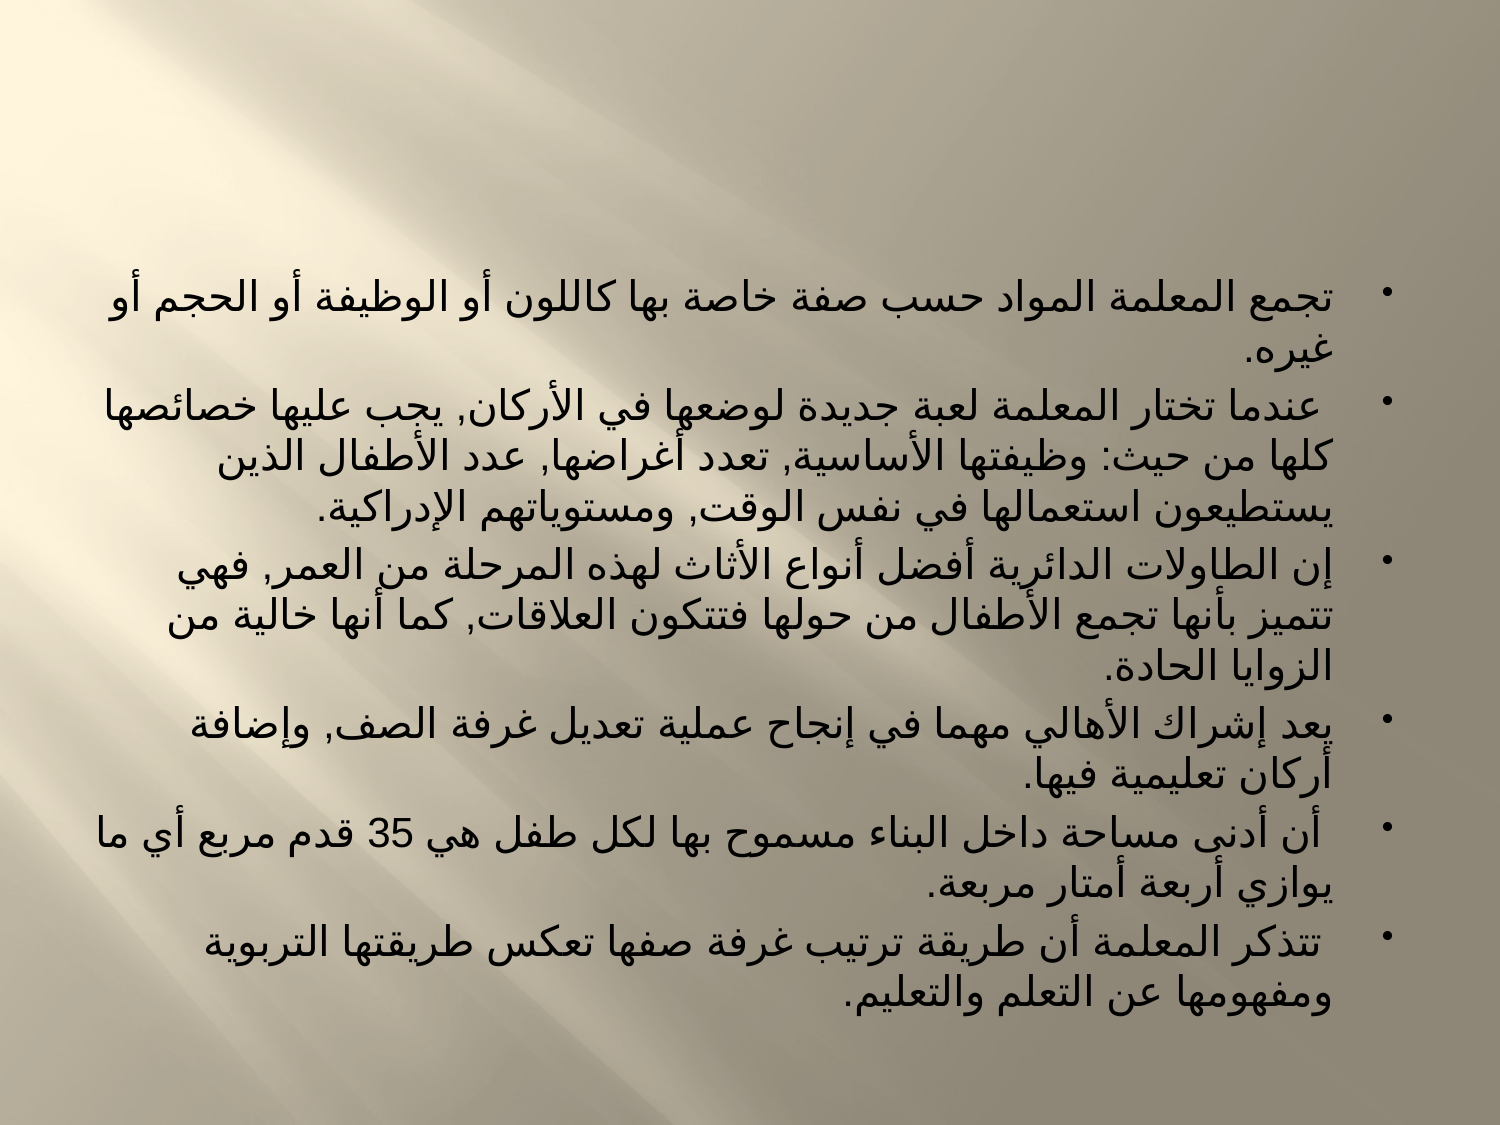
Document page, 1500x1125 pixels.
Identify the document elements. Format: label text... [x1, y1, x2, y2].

list تجمع المعلمة المواد حسب صفة خاصة بها كاللون أو الوظيفة أو الحجم أو غيره. عندما تختار المعلمة لعبة جديدة لوضعها في الأركان, يجب عليها خصائصها كلها من حيث: وظيفتها الأساسية, تعدد أغراضها, عدد الأطفال الذين يستطيعون استعمالها في نفس الوقت, ومستوياتهم الإدراكية. إن الطاولات الدائرية أفضل أنواع الأثاث لهذه المرحلة من العمر, فهي تتميز بأنها تجمع الأطفال من حولها فتتكون العلاقات, كما أنها خالية من الزوايا الحادة. يعد إشراك الأهالي مهما في إنجاح عملية تعديل غرفة الصف, وإضافة أركان تعليمية فيها. أن أدنى مساحة داخل البناء مسموح بها لكل طفل هي 35 قدم مربع أي ما يوازي أربعة أمتار مربعة. تتذكر المعلمة أن طريقة ترتيب غرفة صفها تعكس طريقتها التربوية ومفهومها عن التعلم والتعليم. [74, 262, 1426, 1036]
